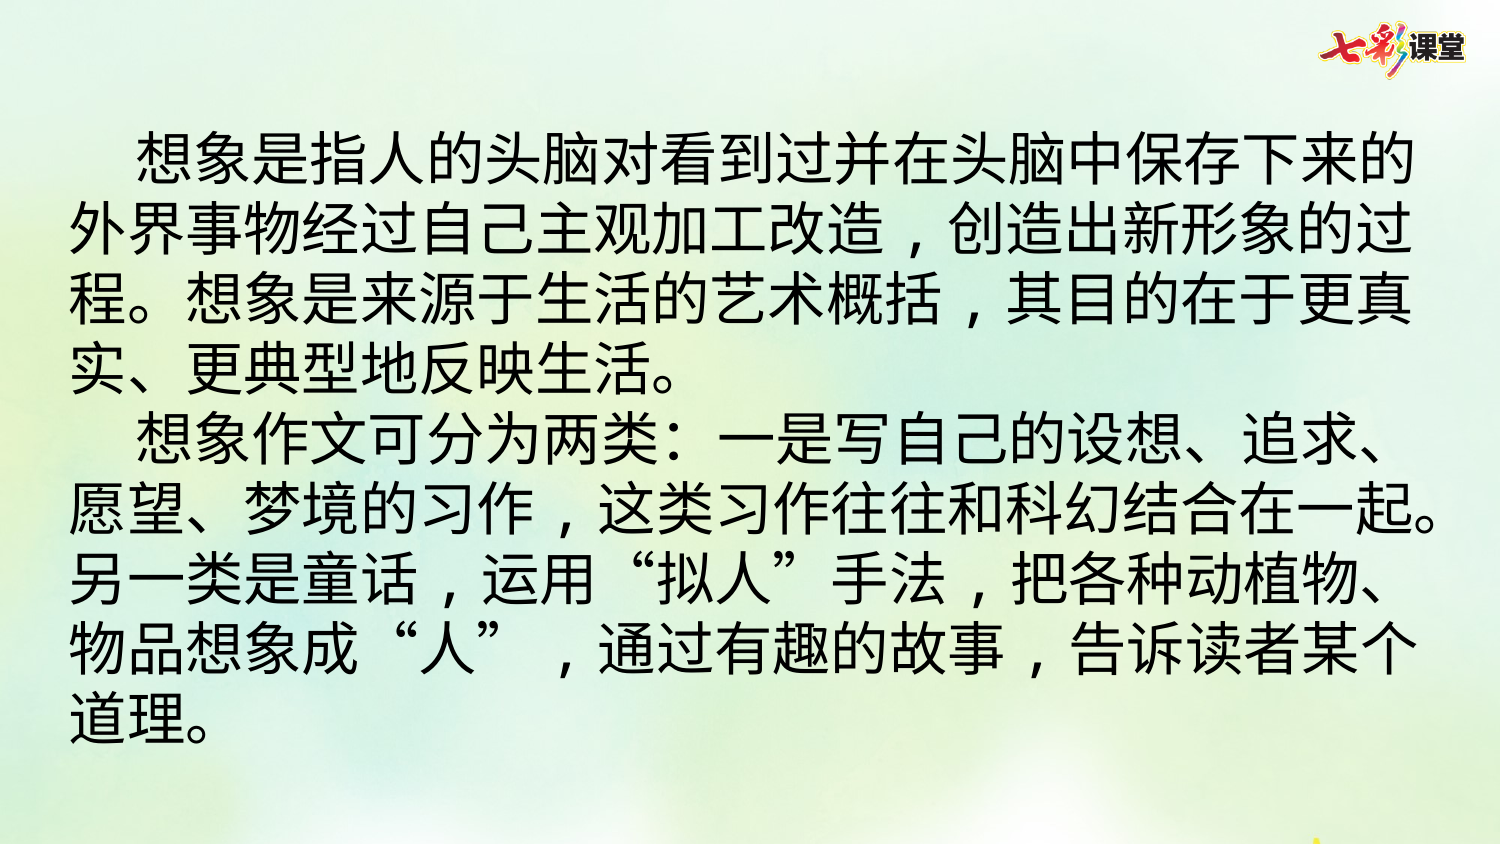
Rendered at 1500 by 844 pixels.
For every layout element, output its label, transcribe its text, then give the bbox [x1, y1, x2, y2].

picture [0, 0, 1500, 844]
text_box 想象是指人的头脑对看到过并在头脑中保存下来的外界事物经过自己主观加工改造,创造出新形象的过程。想象是来源于生活的艺术概括,其目的在于更真实、更典型地反映生活。 想象作文可分为两类：一是写自己的设想、追求、愿望、梦境的习作,这类习作往往和科幻结合在一起。另一类是童话,运用“拟人”手法,把各种动植物、物品想象成“人”,通过有趣的故事,告诉读者某个道理。 [54, 114, 1446, 760]
